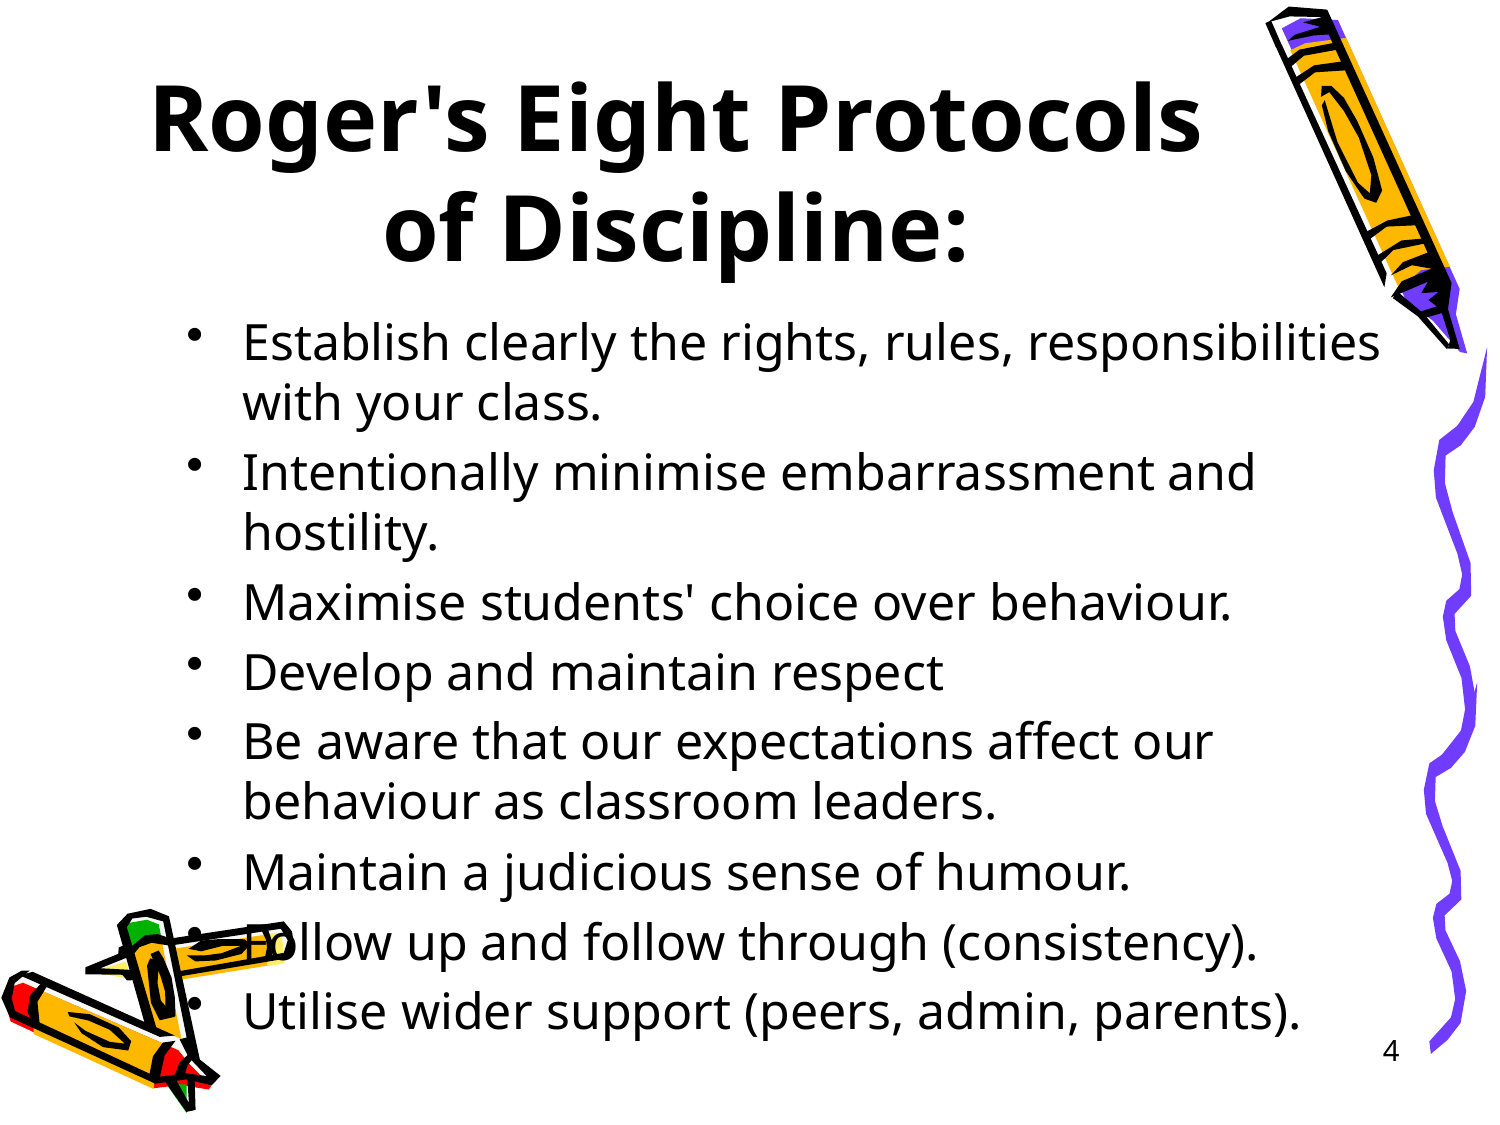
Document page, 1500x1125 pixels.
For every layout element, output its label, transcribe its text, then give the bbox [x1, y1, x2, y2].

slide_number 4 [1101, 1024, 1415, 1101]
title Roger's Eight Protocols of Discipline: [112, 24, 1240, 288]
list Establish clearly the rights, rules, responsibilities with your class. Intentionally minimise embarrassment and hostility. Maximise students' choice over behaviour. Develop and maintain respect Be aware that our expectations affect our behaviour as classroom leaders. Maintain a judicious sense of humour. Follow up and follow through (consistency). Utilise wider support (peers, admin, parents). [170, 302, 1434, 903]
